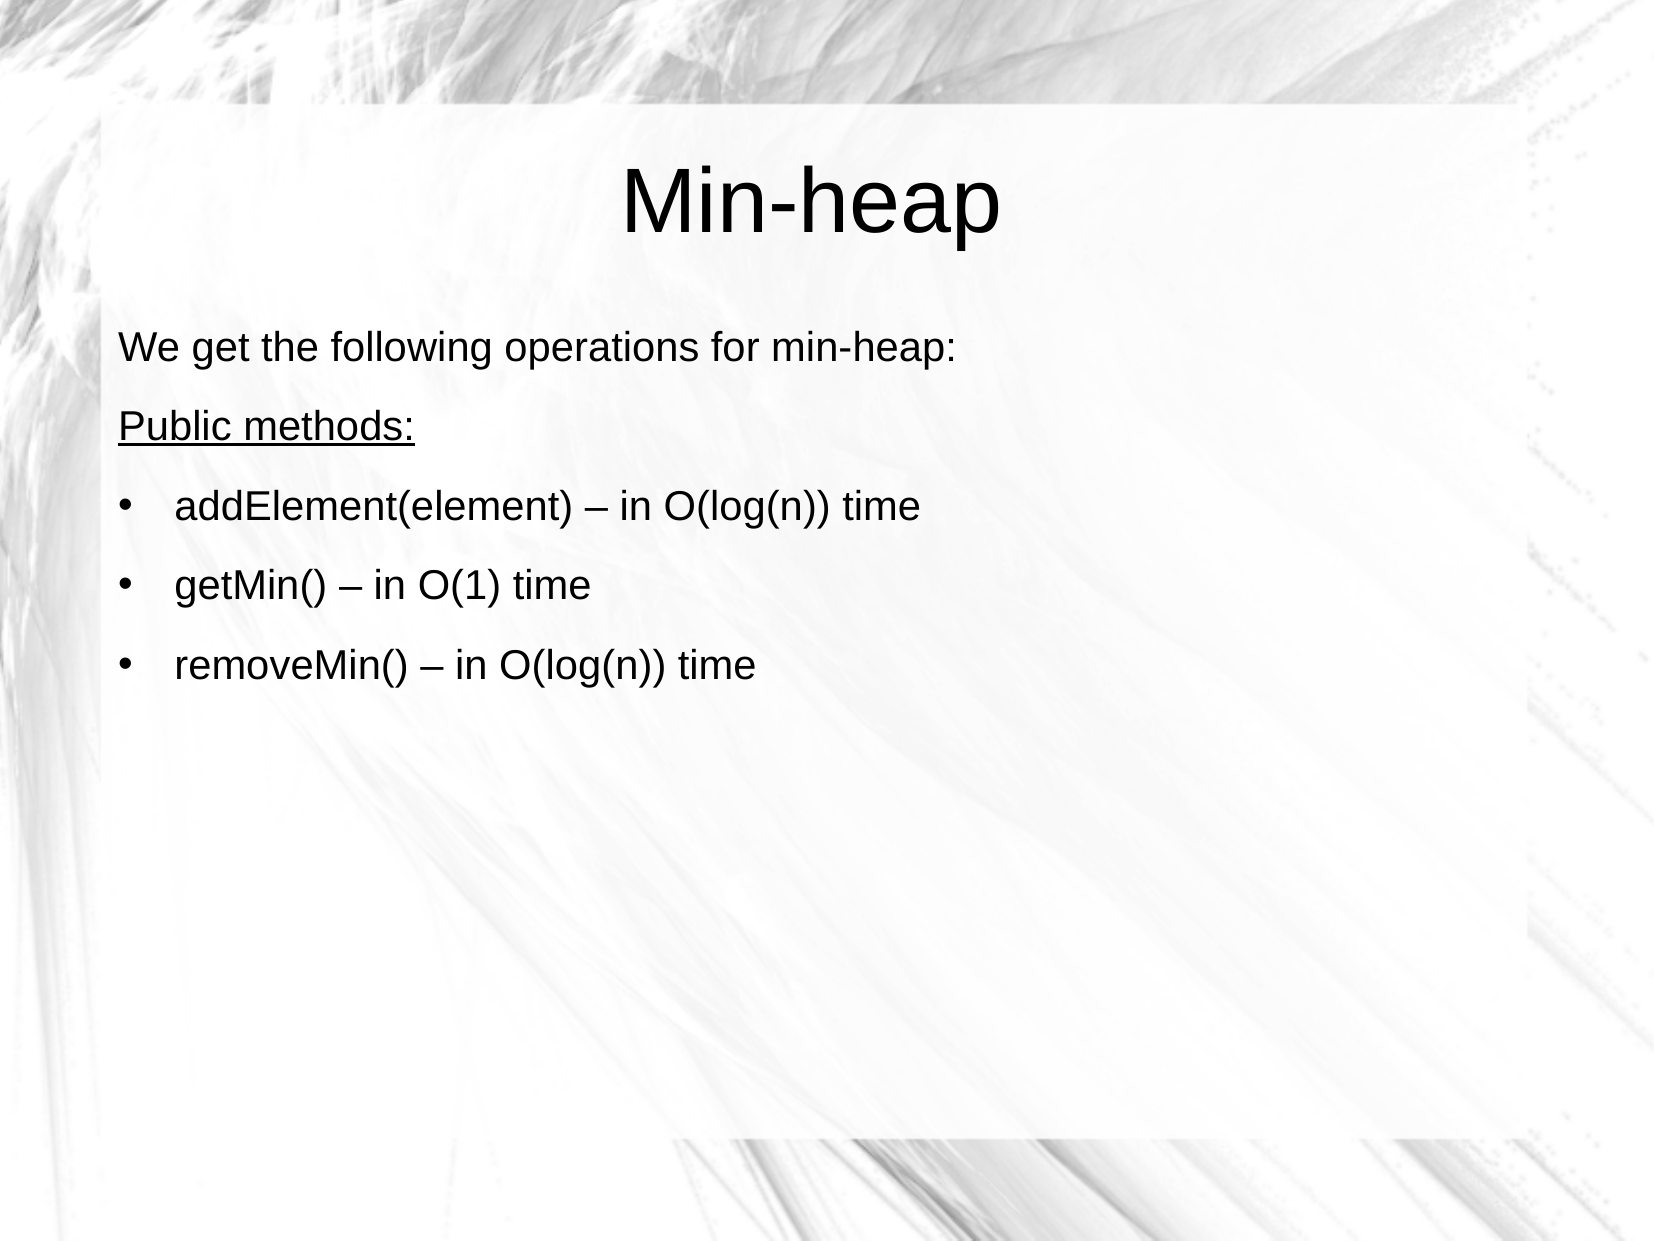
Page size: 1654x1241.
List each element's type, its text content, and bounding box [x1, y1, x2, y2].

picture [0, 0, 1654, 1241]
list We get the following operations for min-heap: Public methods: addElement(element) – in O(log(n)) time getMin() – in O(1) time removeMin() – in O(log(n)) time [118, 319, 1571, 1102]
title Min-heap [118, 112, 1506, 281]
